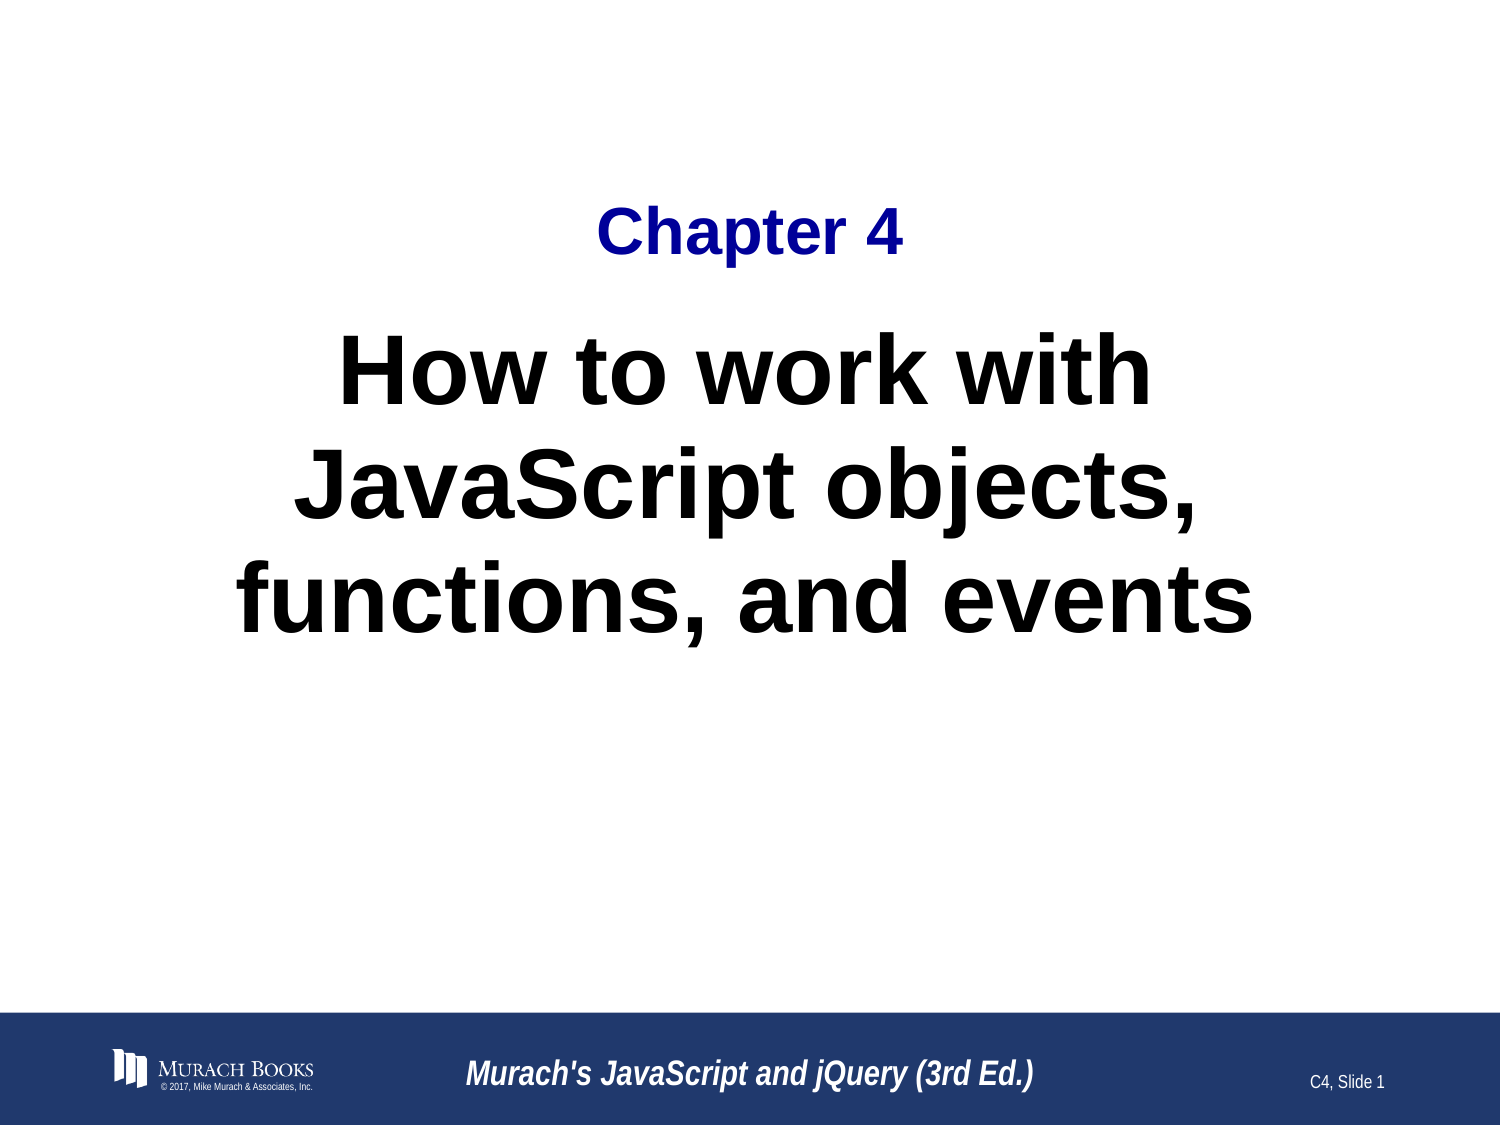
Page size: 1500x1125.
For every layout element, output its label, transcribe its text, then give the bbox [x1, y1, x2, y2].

slide_number Murach's JavaScript and jQuery (3rd Ed.) [463, 1025, 1050, 1100]
footer © 2017, Mike Murach & Associates, Inc. [12, 1025, 463, 1100]
slide_number C4, Slide 1 [1087, 1025, 1400, 1100]
title Chapter 4 [112, 187, 1388, 279]
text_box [149, 261, 1342, 753]
